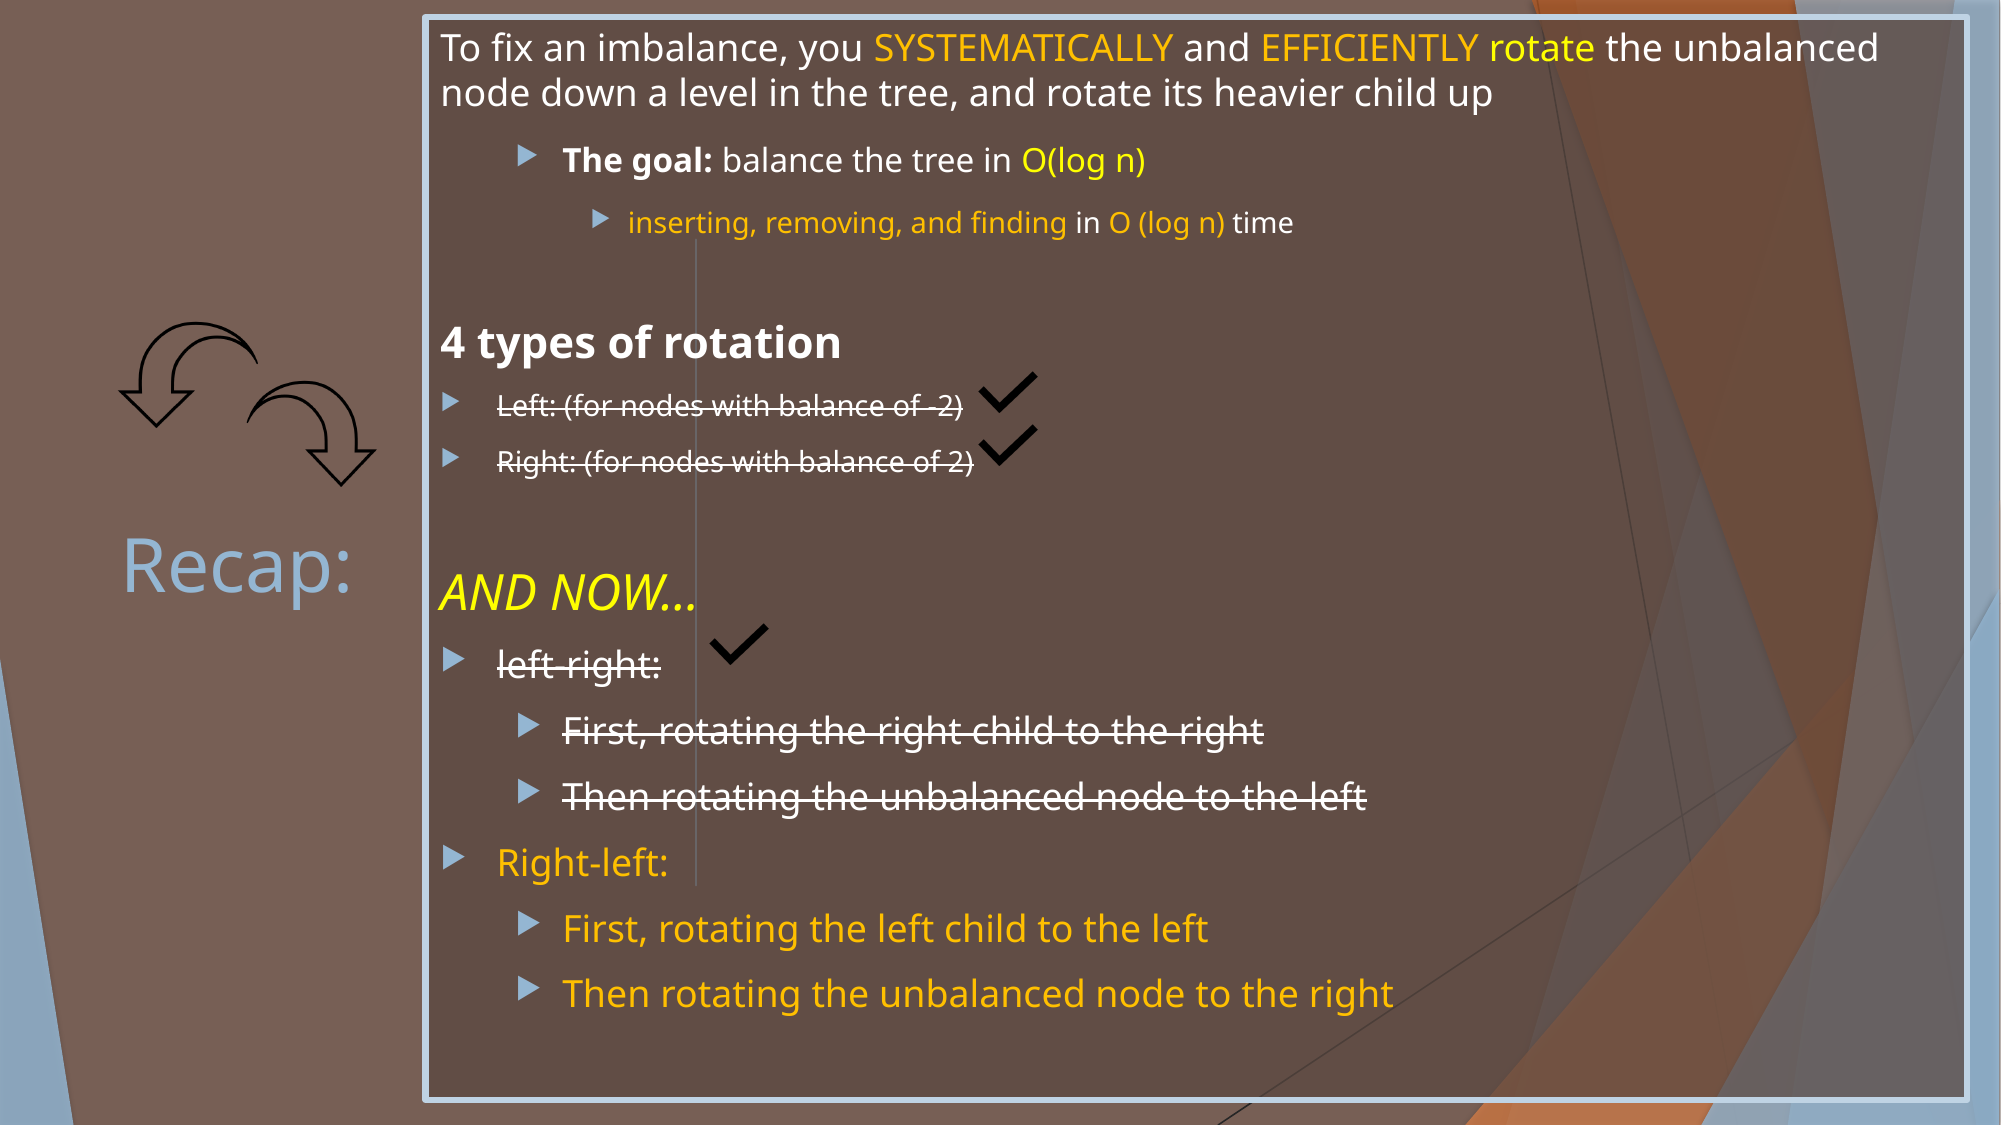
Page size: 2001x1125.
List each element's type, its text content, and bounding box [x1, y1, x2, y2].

title Recap: [105, 133, 425, 991]
list To fix an imbalance, you SYSTEMATICALLY and EFFICIENTLY rotate the unbalanced node down a level in the tree, and rotate its heavier child up The goal: balance the tree in O(log n) inserting, removing, and finding in O (log n) time 4 types of rotation Left: (for nodes with balance of -2) Right: (for nodes with balance of 2) AND NOW… left-right: First, rotating the right child to the right Then rotating the unbalanced node to the left Right-left: First, rotating the left child to the left Then rotating the unbalanced node to the right [425, 16, 1968, 1100]
picture [977, 360, 1040, 477]
picture [707, 613, 770, 676]
picture [111, 301, 384, 512]
